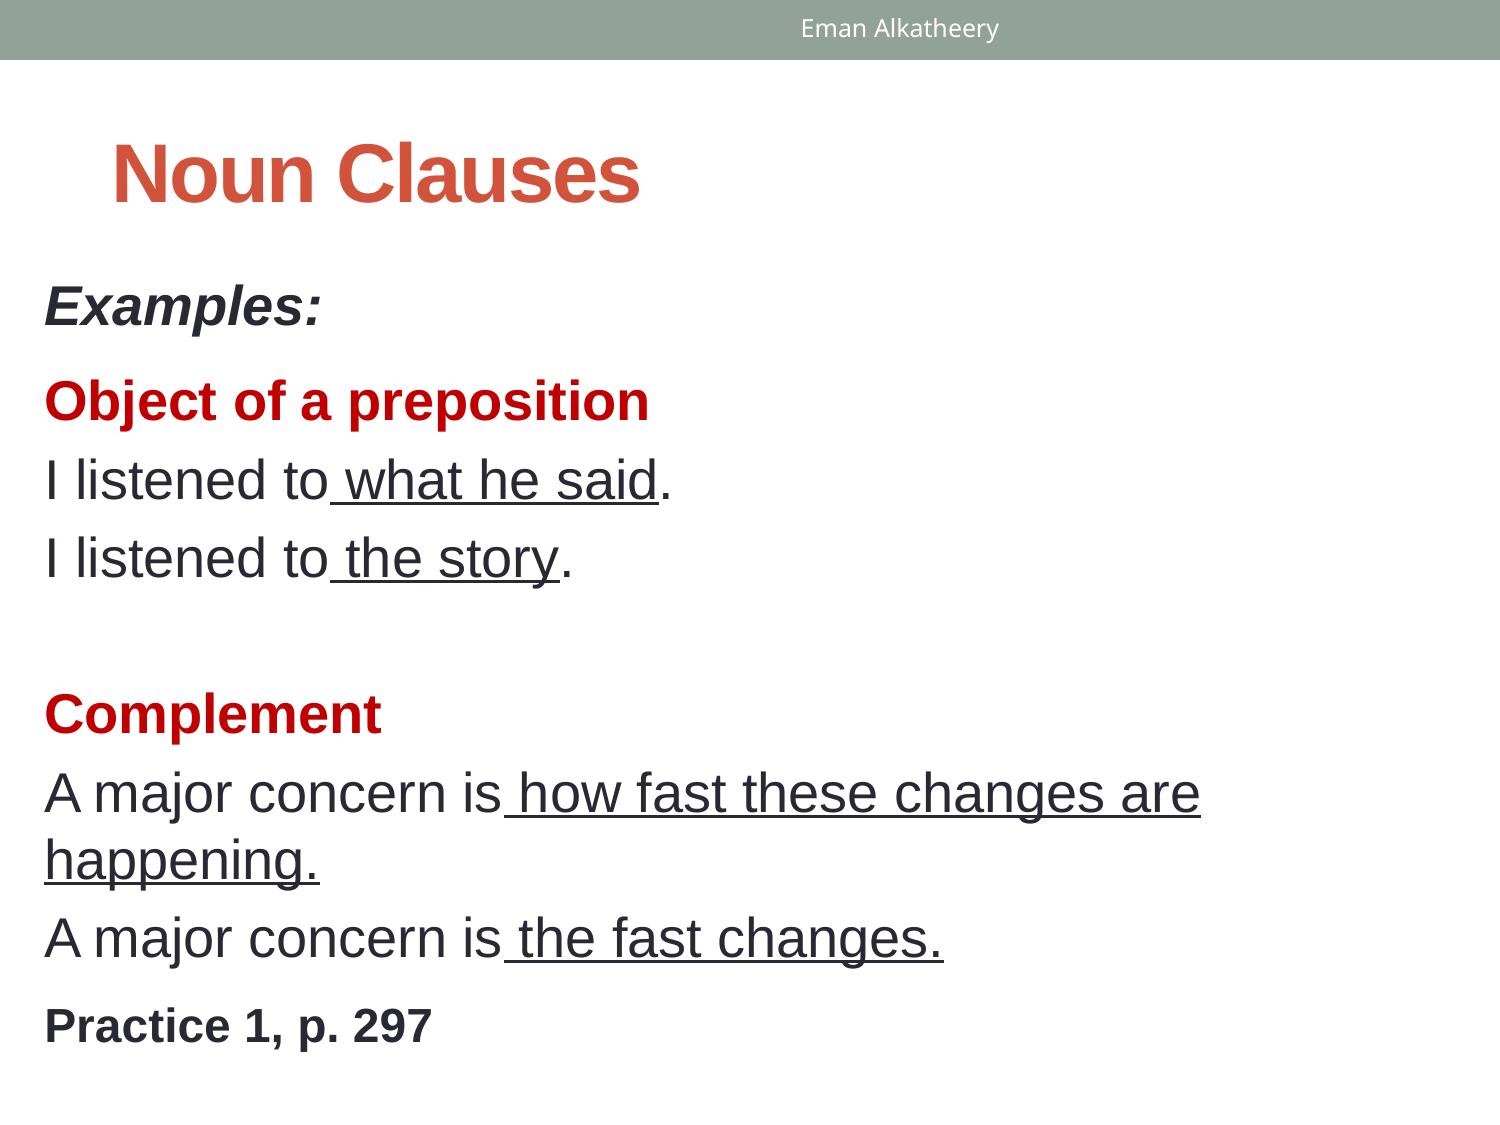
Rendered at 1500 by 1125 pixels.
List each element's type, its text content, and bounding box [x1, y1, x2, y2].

list Examples: Object of a preposition I listened to what he said. I listened to the story. Complement A major concern is how fast these changes are happening. A major concern is the fast changes. Practice 1, p. 297 [29, 262, 1447, 1063]
title Noun Clauses [75, 87, 1425, 250]
footer Eman Alkatheery [562, 3, 1238, 57]
